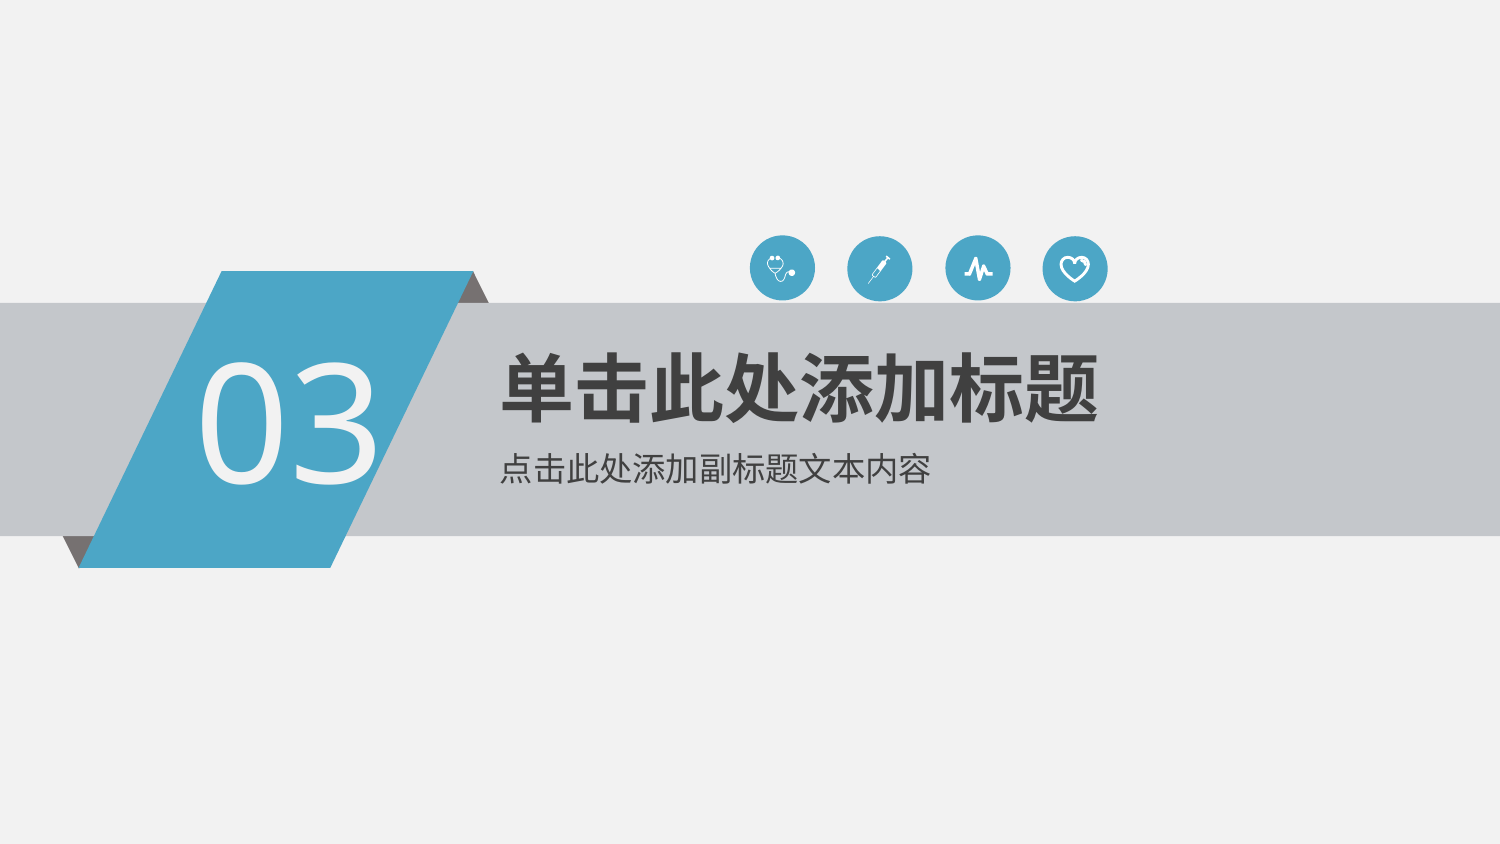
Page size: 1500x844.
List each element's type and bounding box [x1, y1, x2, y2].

text_box [0, 270, 1500, 727]
text_box [749, 235, 815, 301]
text_box [945, 235, 1011, 301]
text_box [1042, 236, 1108, 302]
text_box [847, 236, 913, 302]
